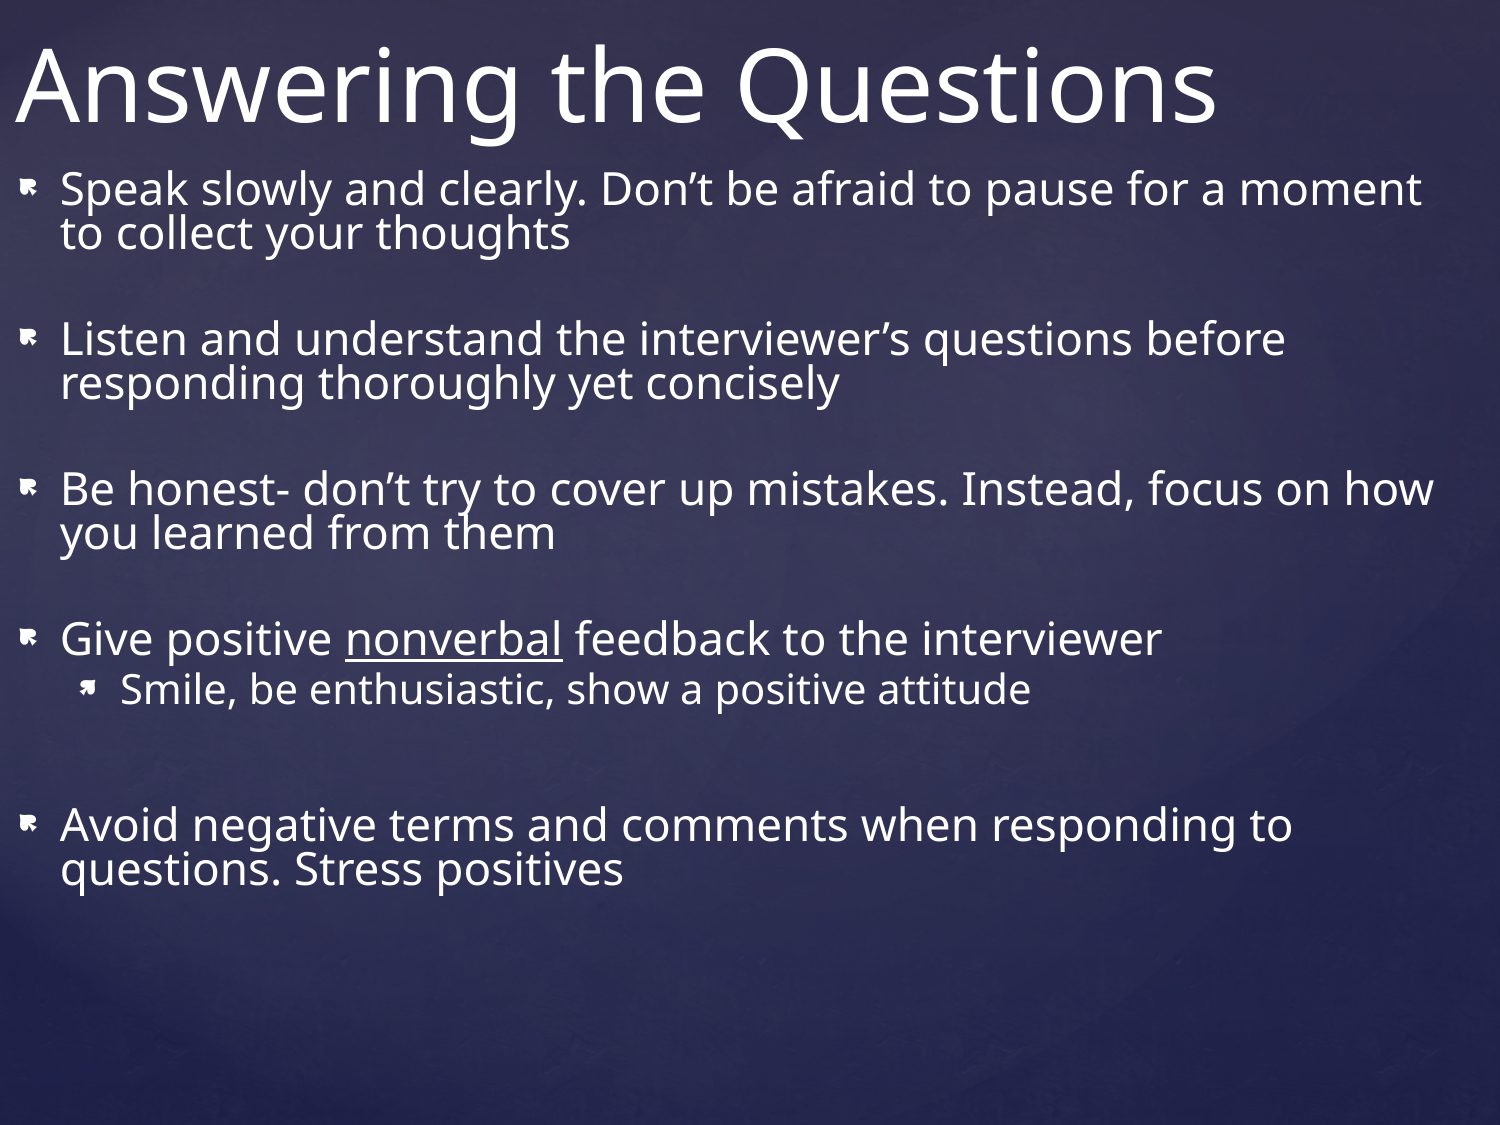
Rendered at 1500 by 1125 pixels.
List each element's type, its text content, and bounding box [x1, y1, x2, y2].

title Answering the Questions [0, 0, 1500, 150]
list Speak slowly and clearly. Don’t be afraid to pause for a moment to collect your thoughts Listen and understand the interviewer’s questions before responding thoroughly yet concisely Be honest- don’t try to cover up mistakes. Instead, focus on how you learned from them Give positive nonverbal feedback to the interviewer Smile, be enthusiastic, show a positive attitude Avoid negative terms and comments when responding to questions. Stress positives [0, 174, 1463, 1006]
